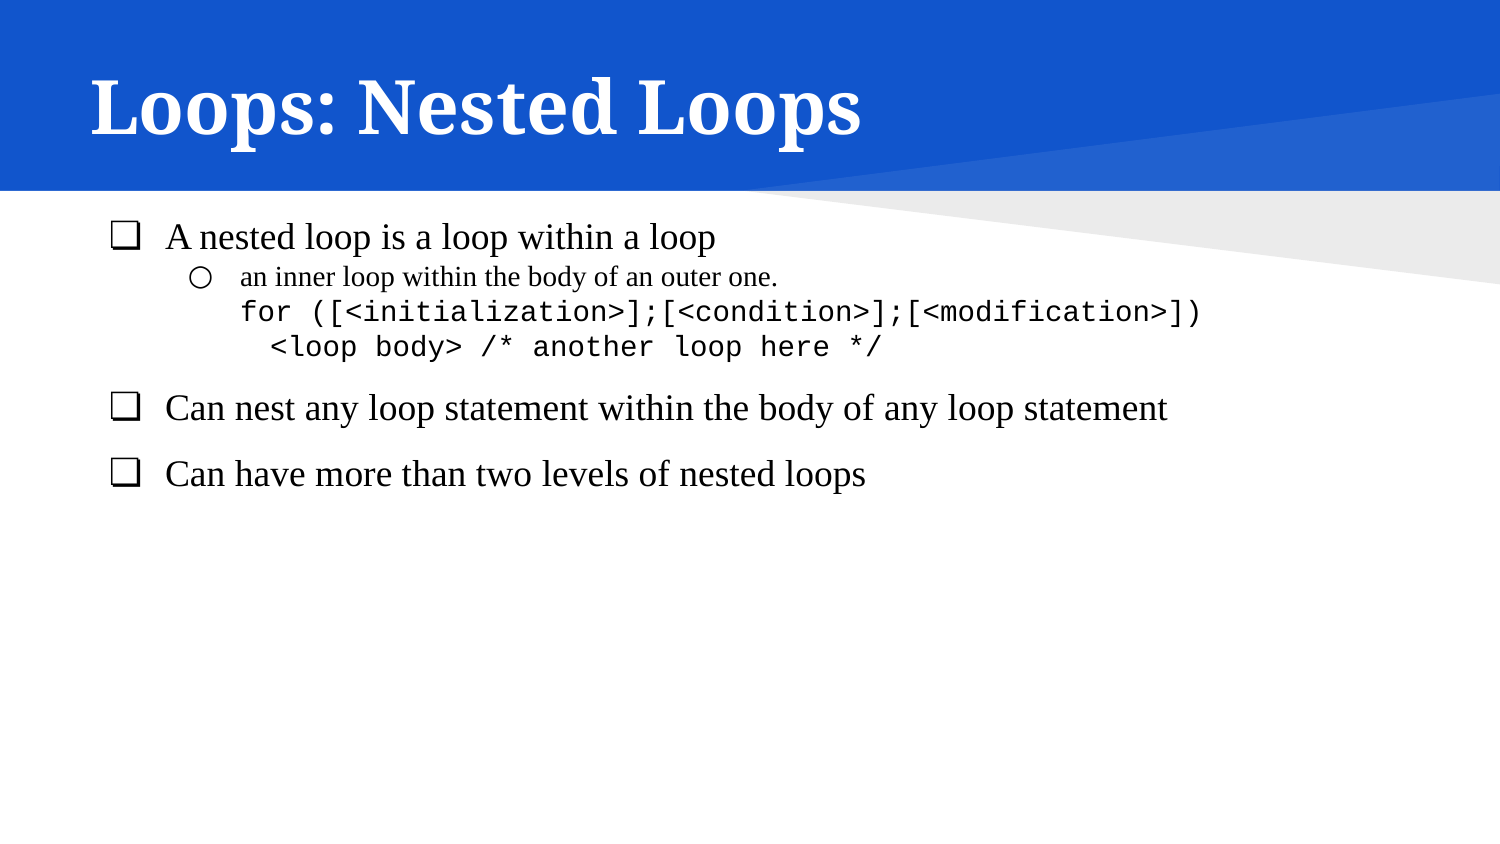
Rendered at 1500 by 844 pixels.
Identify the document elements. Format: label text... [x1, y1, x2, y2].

title Loops: Nested Loops [75, 33, 1425, 175]
list A nested loop is a loop within a loop an inner loop within the body of an outer one. for ([<initialization>];[<condition>];[<modification>]) <loop body> /* another loop here */ Can nest any loop statement within the body of any loop statement Can have more than two levels of nested loops [75, 196, 1425, 808]
